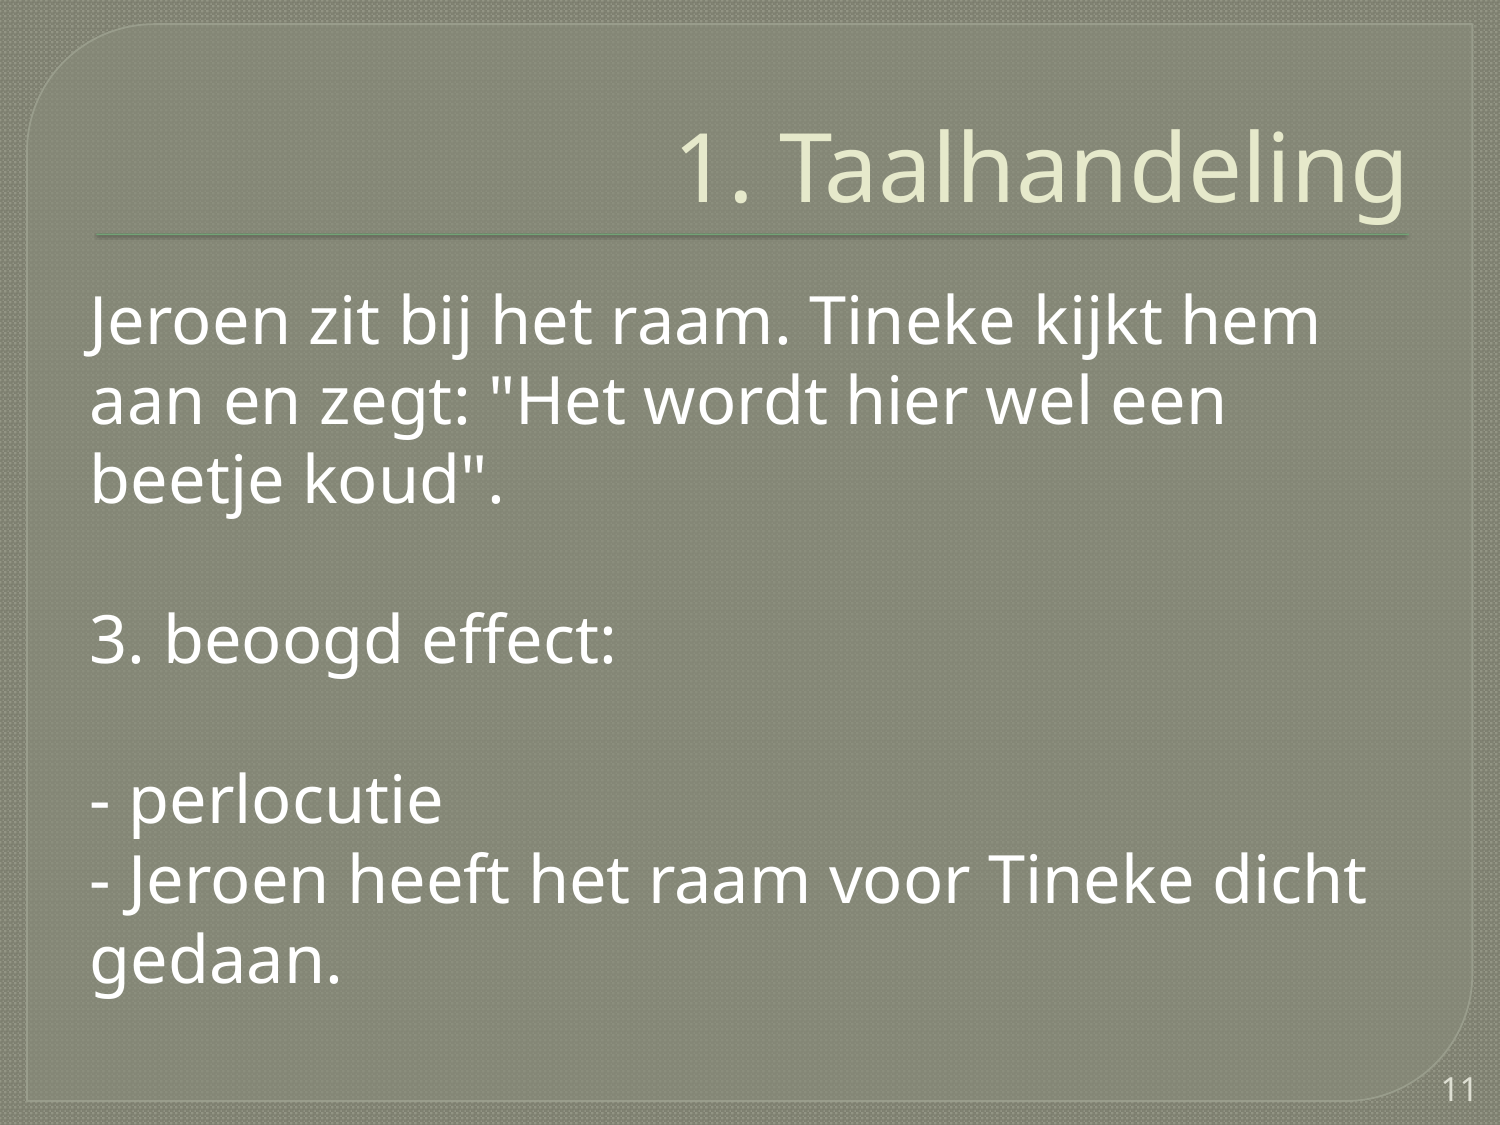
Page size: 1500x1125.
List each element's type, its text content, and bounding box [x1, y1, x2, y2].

list Jeroen zit bij het raam. Tineke kijkt hem aan en zegt: "Het wordt hier wel een beetje koud". 3. beoogd effect: - perlocutie - Jeroen heeft het raam voor Tineke dicht gedaan. [75, 270, 1425, 1013]
title 1. Taalhandeling [75, 41, 1425, 230]
slide_number 11 [1417, 1068, 1494, 1114]
